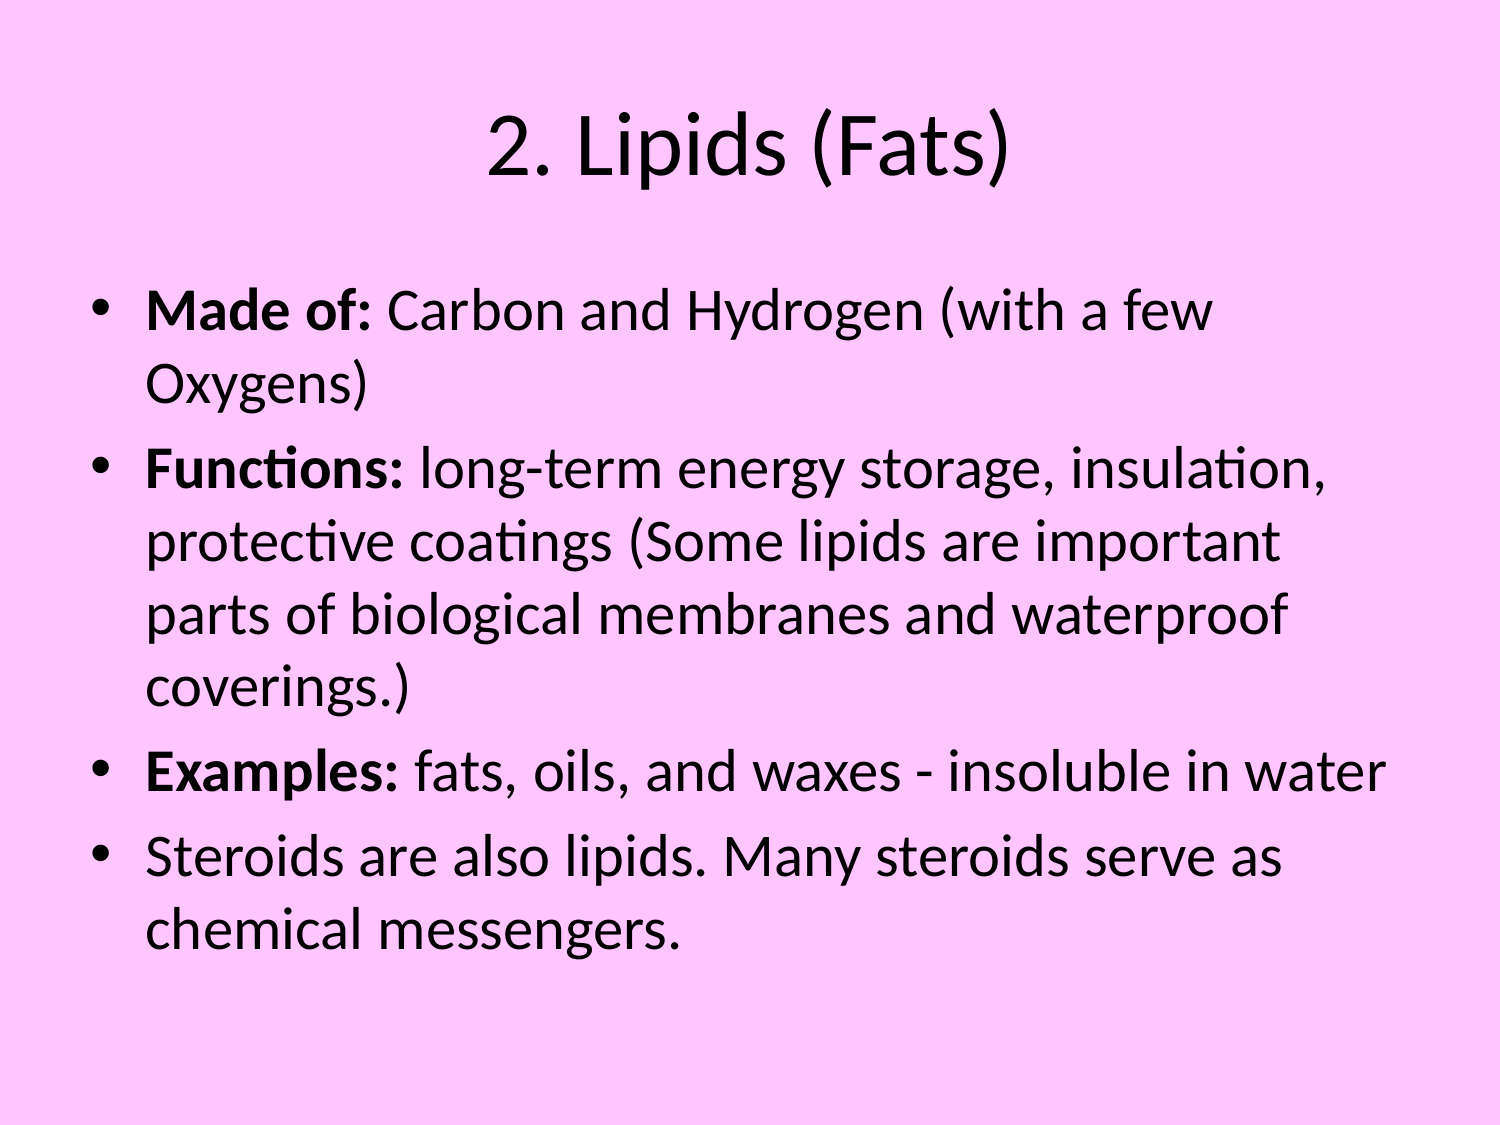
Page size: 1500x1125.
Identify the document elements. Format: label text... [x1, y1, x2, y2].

list Made of: Carbon and Hydrogen (with a few Oxygens) Functions: long-term energy storage, insulation, protective coatings (Some lipids are important parts of biological membranes and waterproof coverings.) Examples: fats, oils, and waxes - insoluble in water Steroids are also lipids. Many steroids serve as chemical messengers. [74, 262, 1426, 1006]
title 2. Lipids (Fats) [74, 44, 1426, 233]
